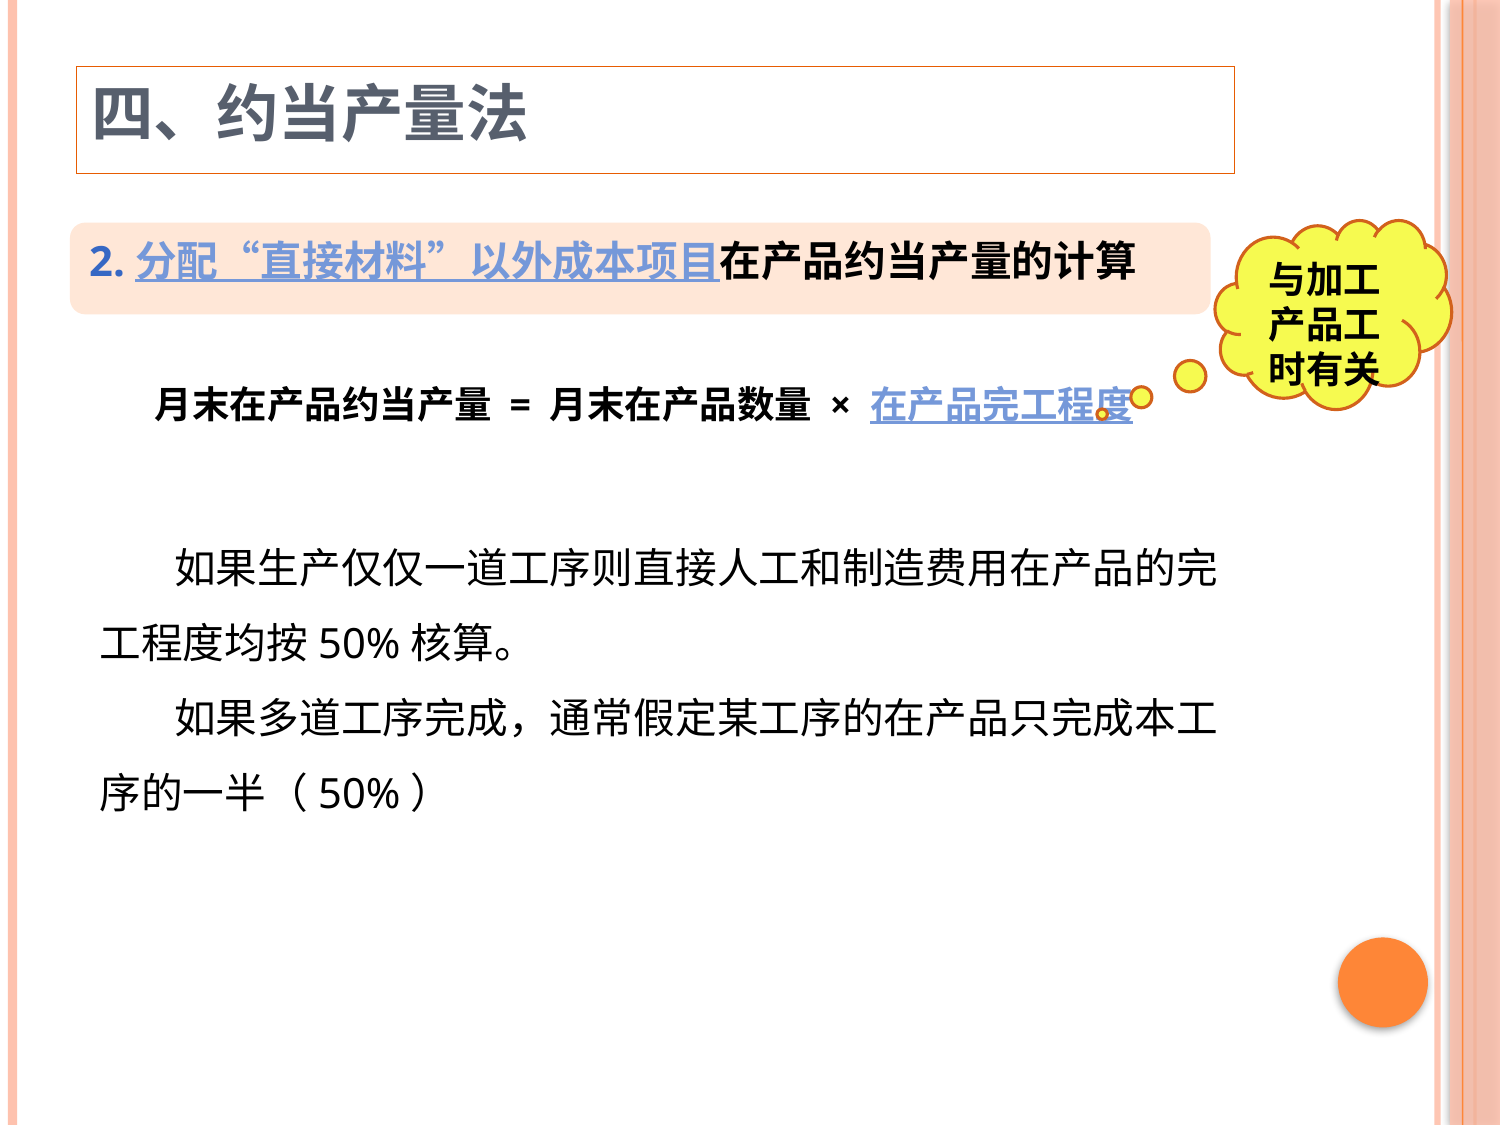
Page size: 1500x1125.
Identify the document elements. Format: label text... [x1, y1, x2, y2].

text_box 月末在产品约当产量 = 月末在产品数量 × 在产品完工程度 [139, 373, 1215, 434]
text_box 2.分配“直接材料”以外成本项目在产品约当产量的计算 [69, 222, 1211, 315]
text_box 如果生产仅仅一道工序则直接人工和制造费用在产品的完工程度均按50%核算。 如果多道工序完成，通常假定某工序的在产品只完成本工序的一半（50%） [84, 509, 1258, 825]
text_box 与加工产品工时有关 [1130, 386, 1152, 408]
text_box 与加工产品工时有关 [1174, 360, 1206, 392]
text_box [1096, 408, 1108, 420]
text_box 与加工产品工时有关 [1215, 220, 1452, 410]
text_box 四、约当产量法 [76, 66, 1235, 174]
